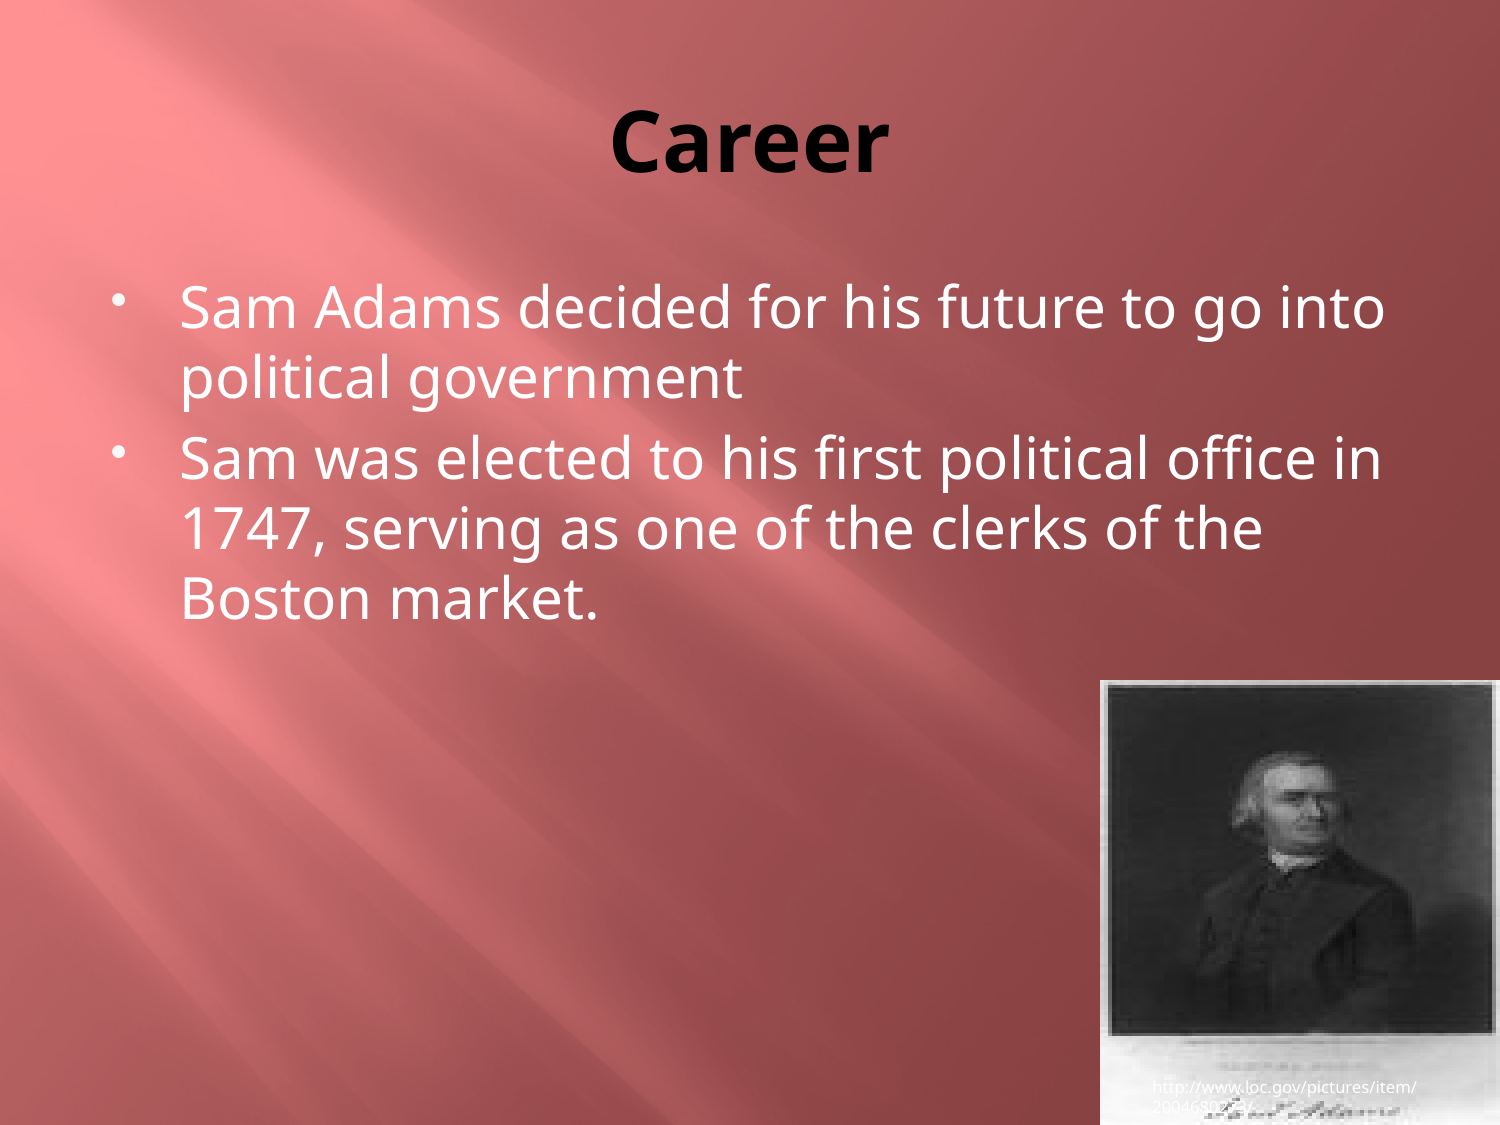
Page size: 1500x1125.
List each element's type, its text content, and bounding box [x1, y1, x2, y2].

title Career [75, 45, 1425, 233]
list Sam Adams decided for his future to go into political government Sam was elected to his first political office in 1747, serving as one of the clerks of the Boston market. [75, 262, 1425, 1035]
picture [1099, 680, 1500, 1125]
